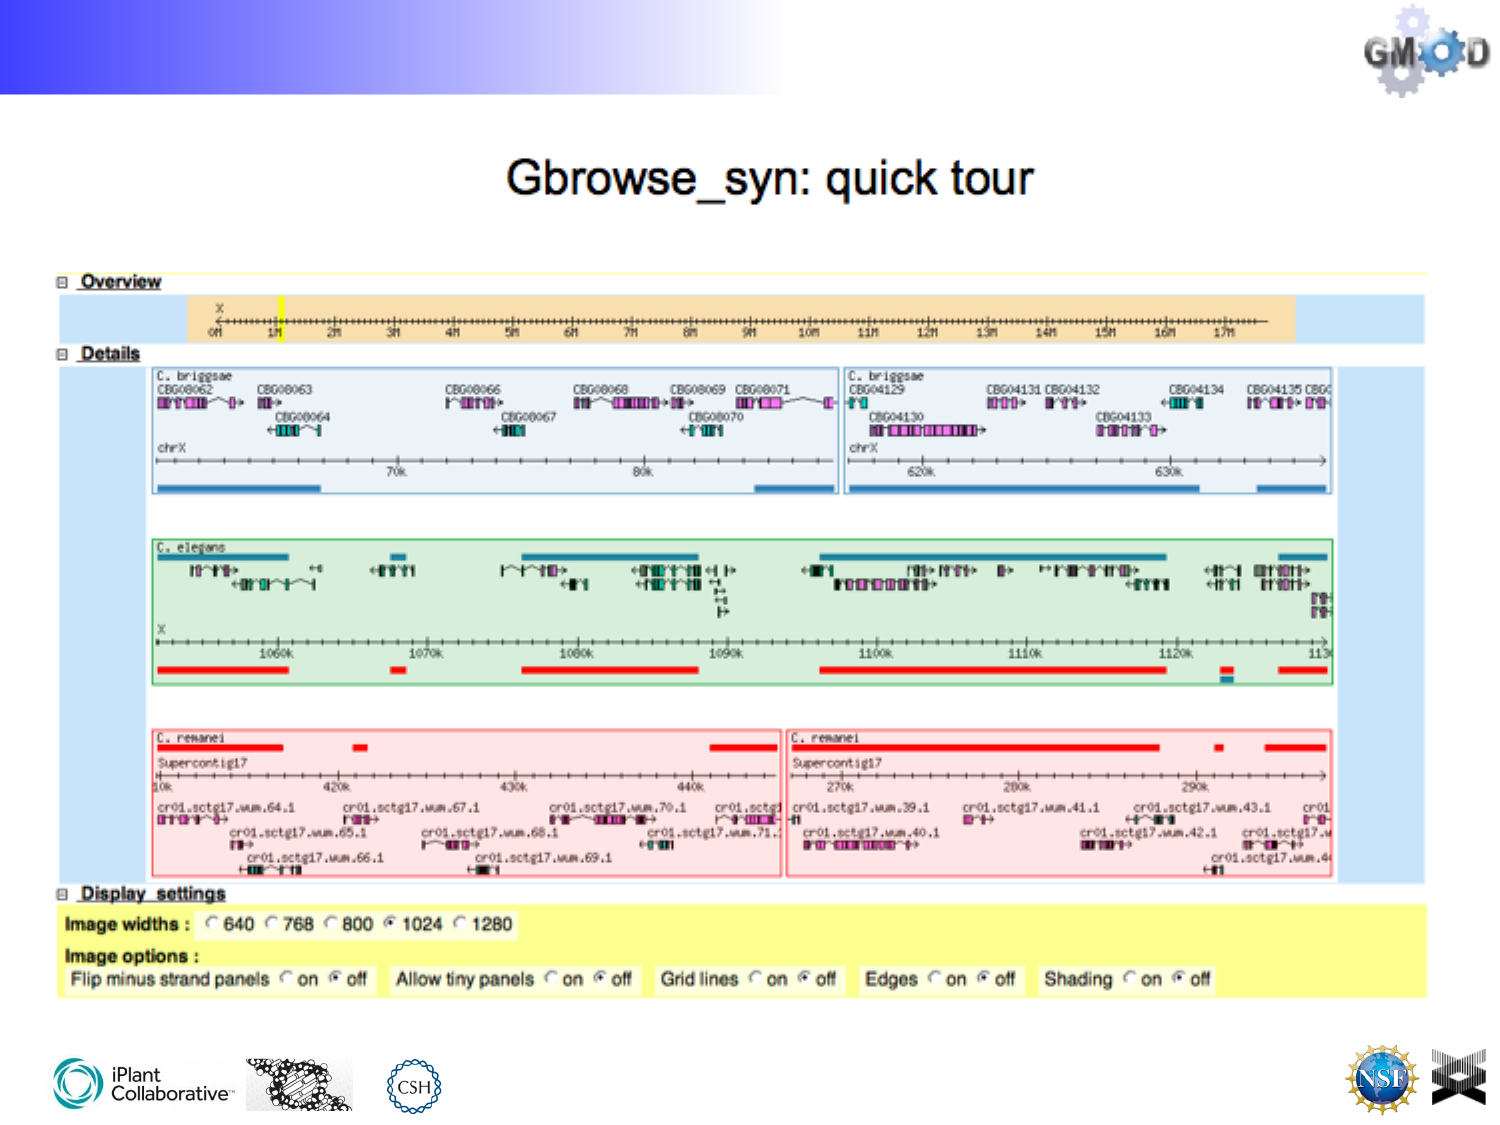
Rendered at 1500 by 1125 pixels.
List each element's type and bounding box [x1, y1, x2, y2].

picture [39, 1053, 240, 1115]
picture [382, 1054, 442, 1116]
picture [22, 104, 1488, 1116]
picture [1431, 1049, 1487, 1105]
picture [246, 1056, 353, 1113]
